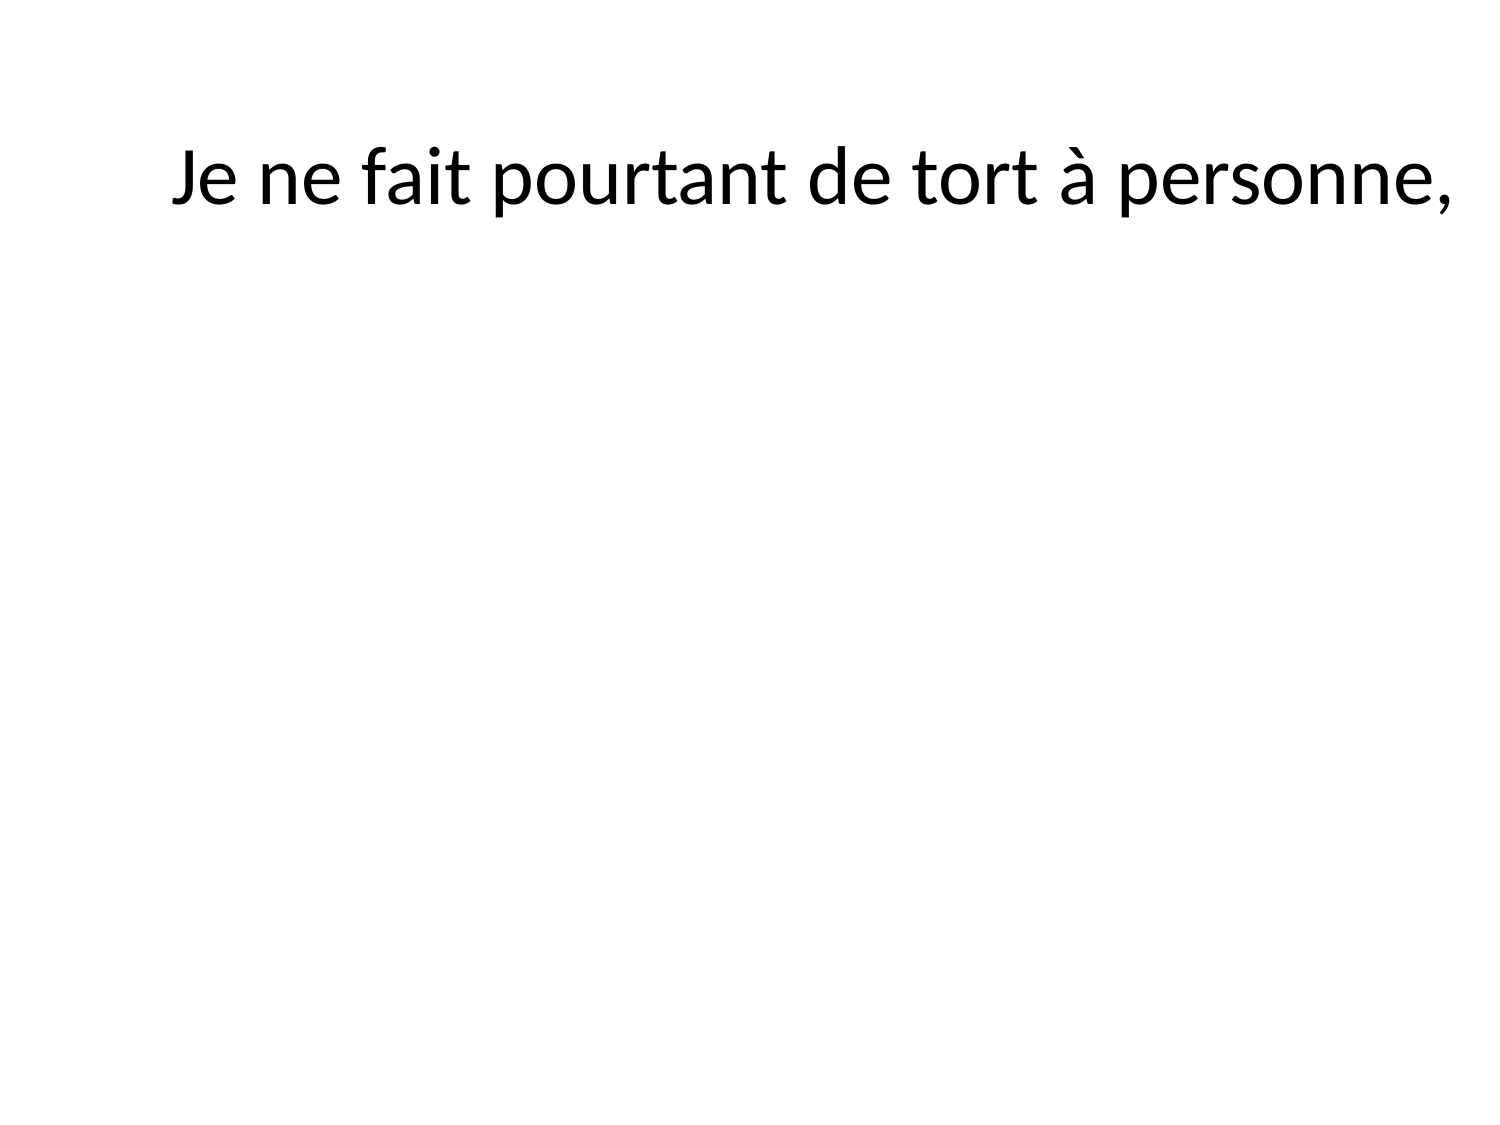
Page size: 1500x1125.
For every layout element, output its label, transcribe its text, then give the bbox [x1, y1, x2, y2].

text_box Je ne fait pourtant de tort à personne, [156, 114, 1473, 429]
